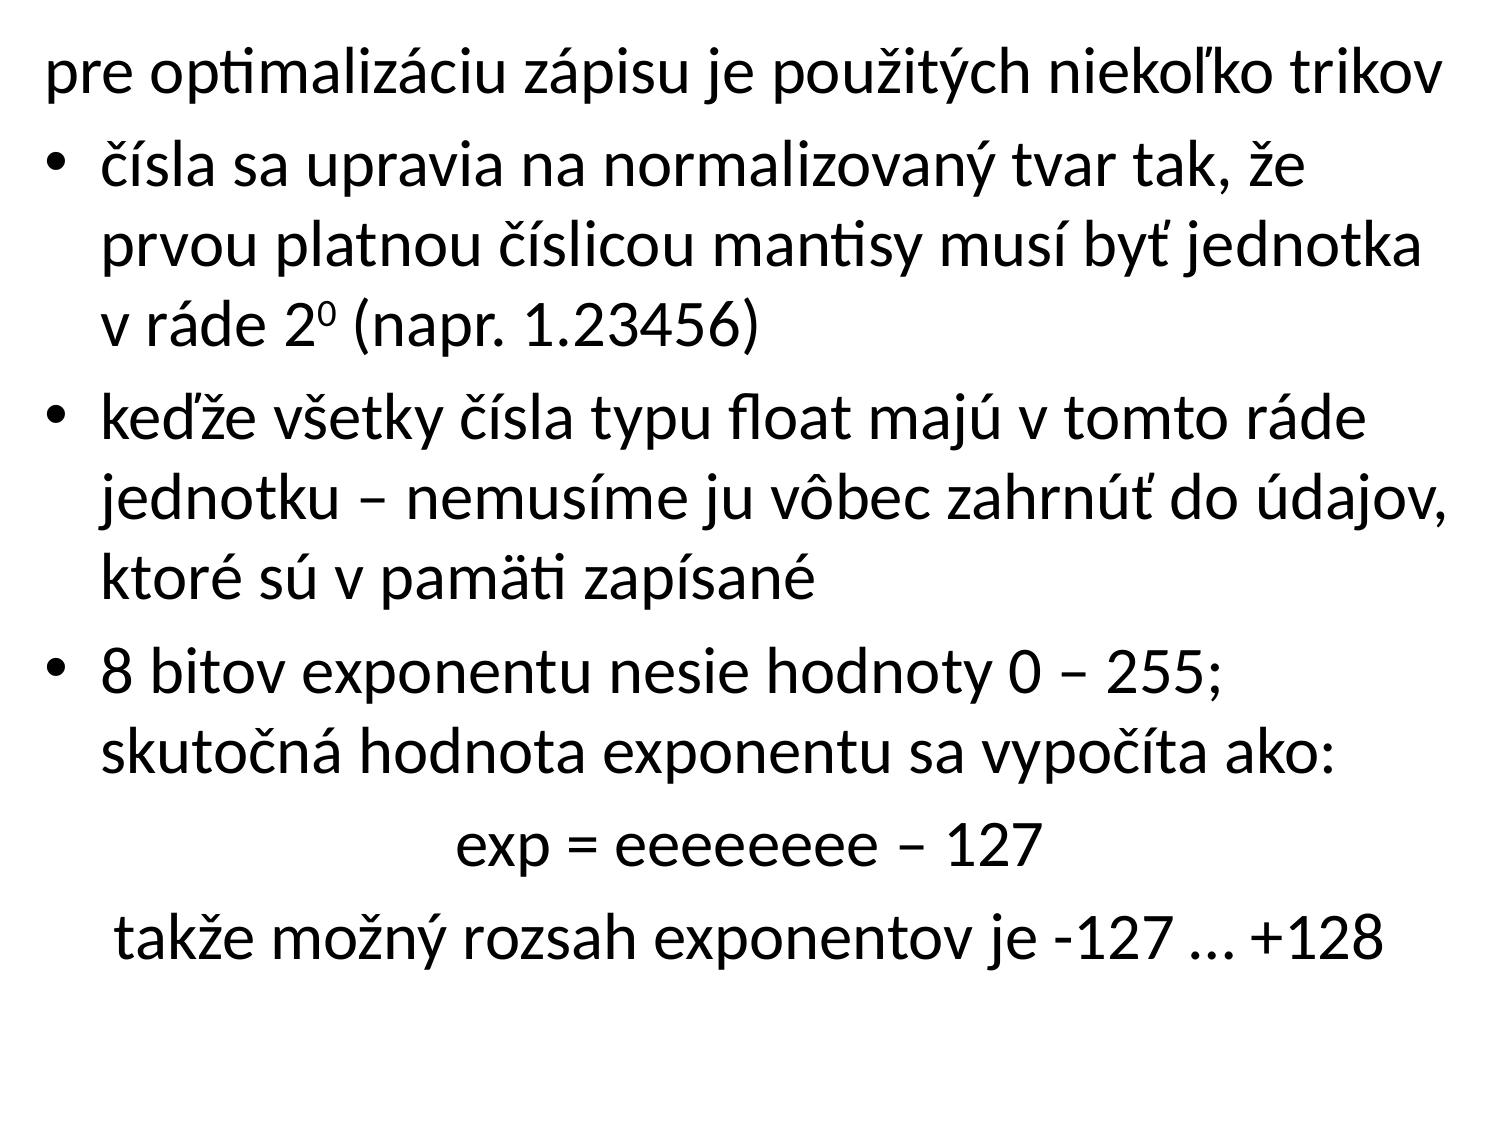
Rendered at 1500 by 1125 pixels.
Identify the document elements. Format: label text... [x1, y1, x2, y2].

list pre optimalizáciu zápisu je použitých niekoľko trikov čísla sa upravia na normalizovaný tvar tak, že prvou platnou číslicou mantisy musí byť jednotka v ráde 20 (napr. 1.23456) keďže všetky čísla typu float majú v tomto ráde jednotku – nemusíme ju vôbec zahrnúť do údajov, ktoré sú v pamäti zapísané 8 bitov exponentu nesie hodnoty 0 – 255; skutočná hodnota exponentu sa vypočíta ako: exp = eeeeeeee – 127 takže možný rozsah exponentov je -127 … +128 [29, 19, 1471, 1005]
